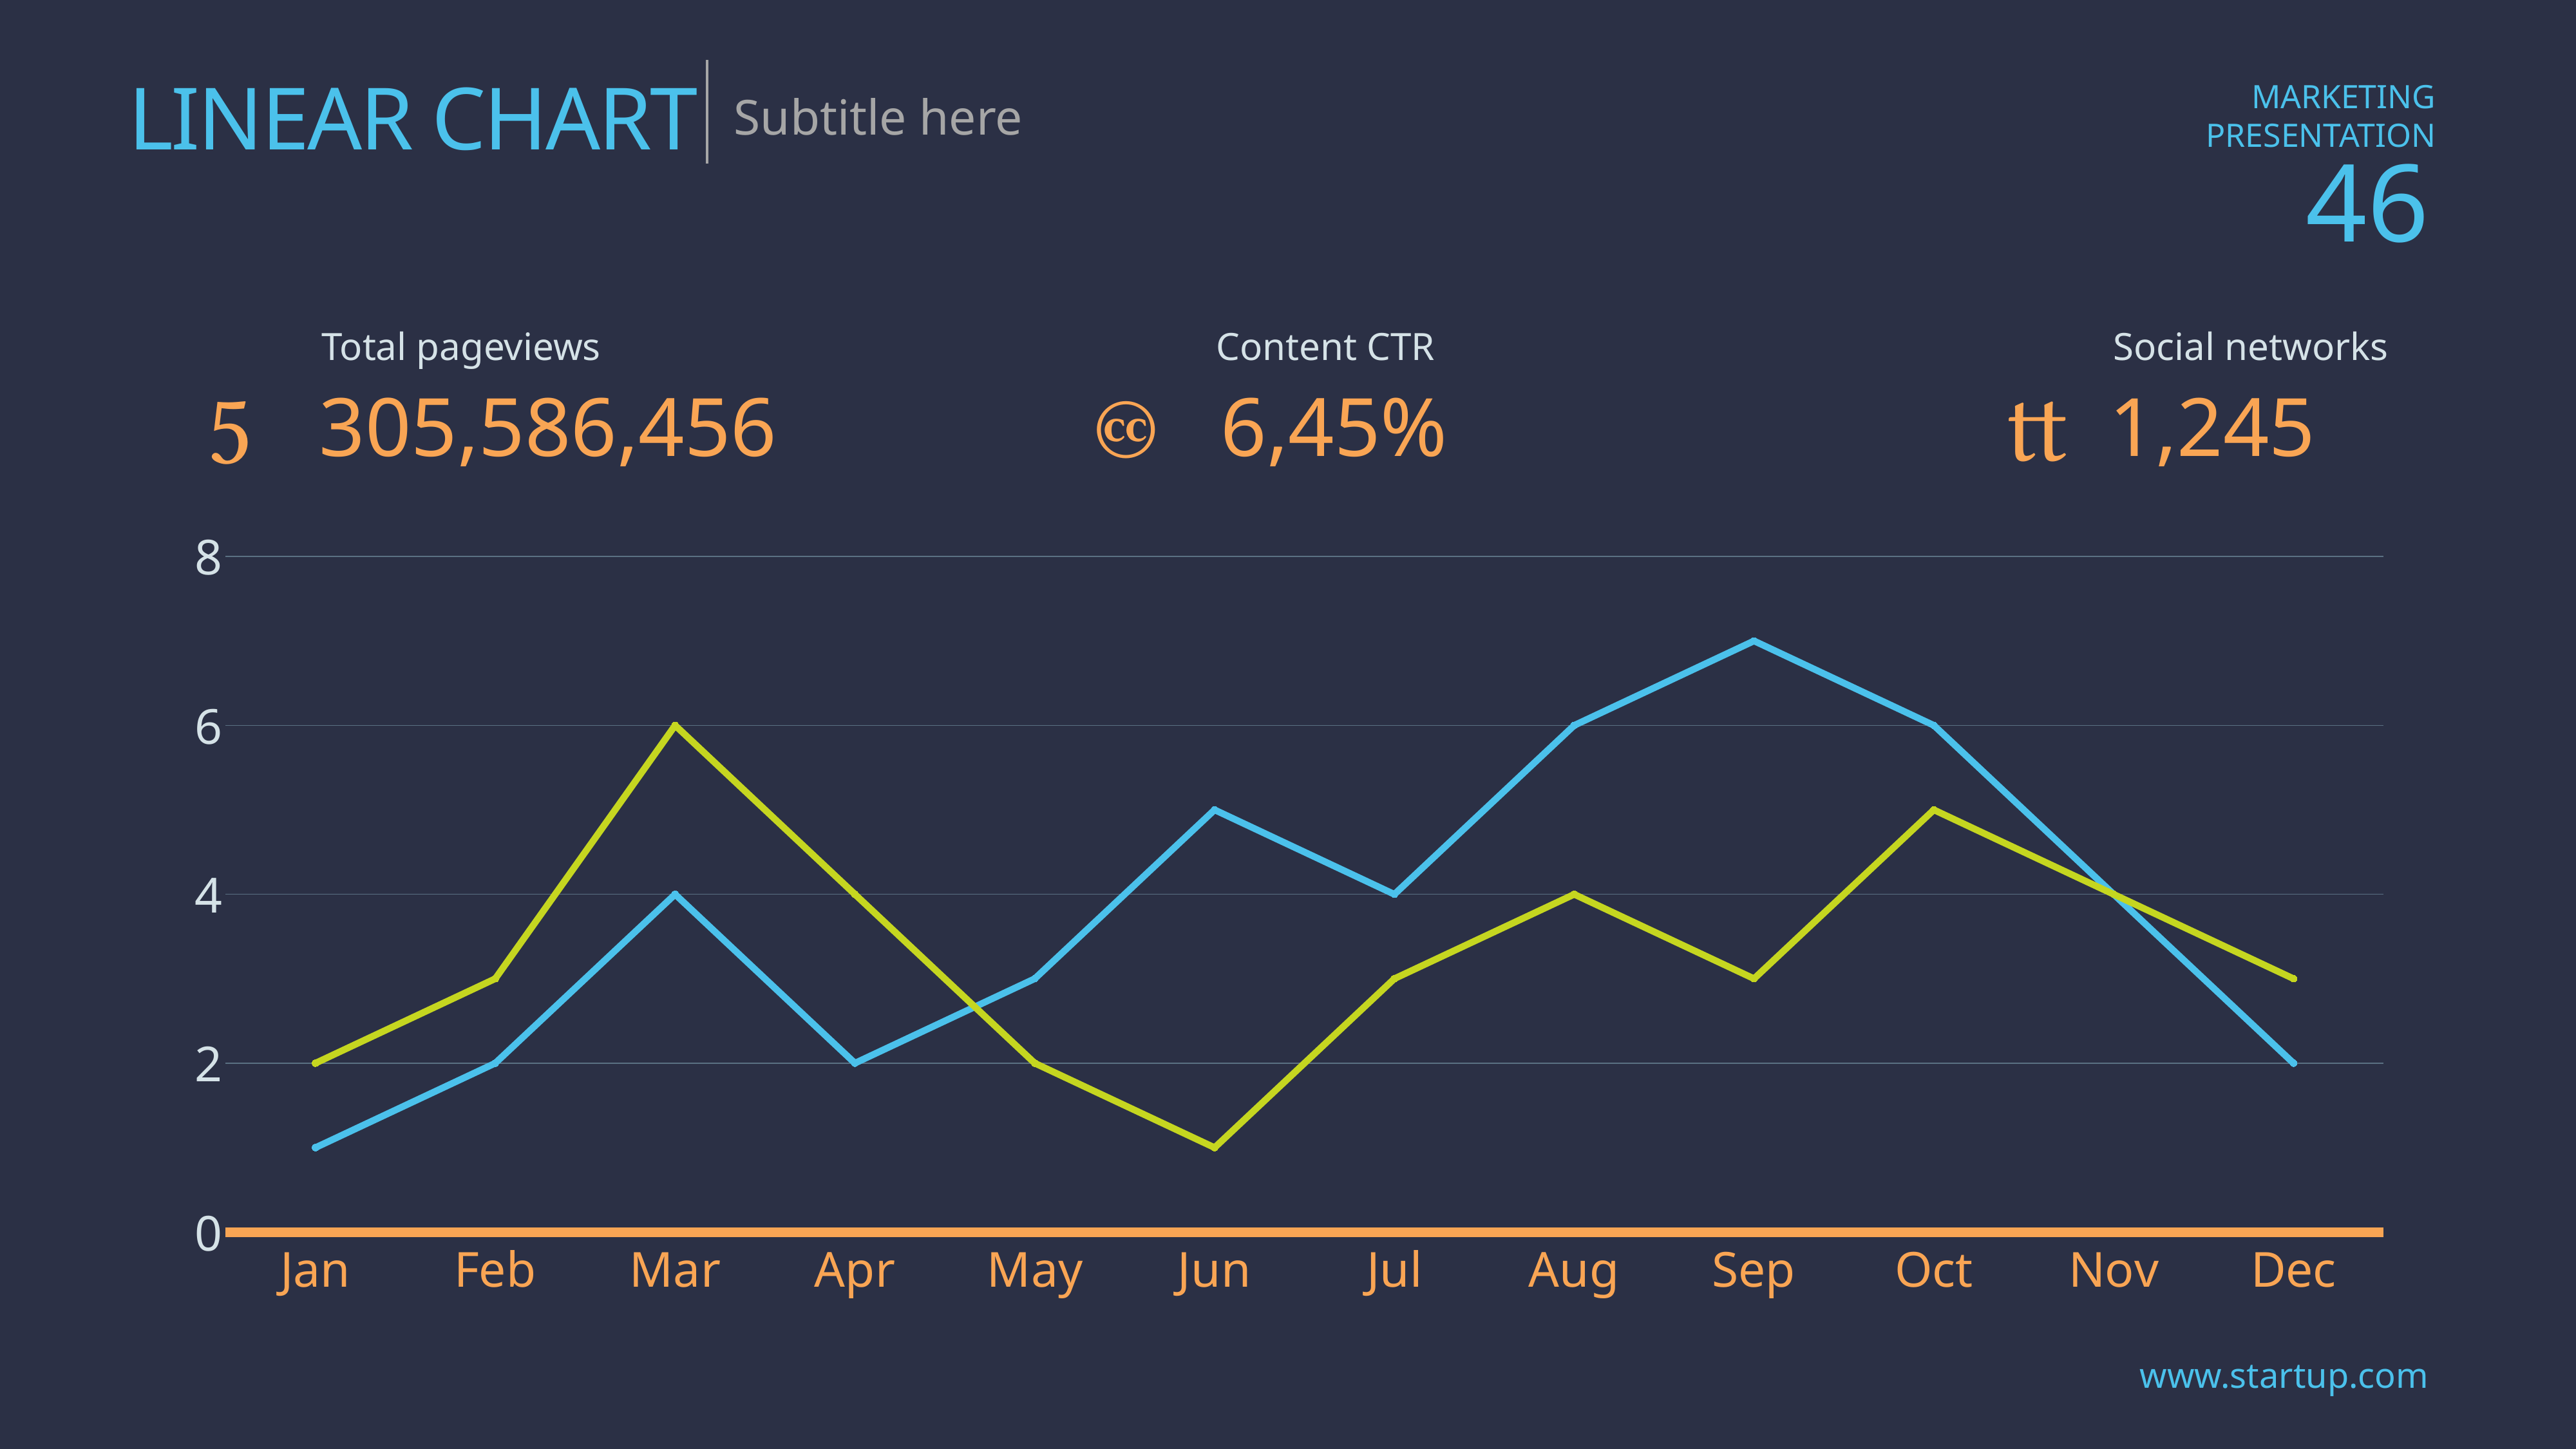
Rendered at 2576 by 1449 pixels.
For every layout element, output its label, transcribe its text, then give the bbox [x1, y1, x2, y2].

chart [149, 507, 2429, 1318]
text_box 6,45% [1220, 375, 1448, 473]
text_box 1,245 [2109, 375, 2316, 473]
text_box Content CTR [1216, 323, 1435, 368]
text_box Subtitle here [724, 81, 1032, 149]
text_box  [197, 277, 263, 496]
text_box Social networks [2113, 323, 2389, 368]
text_box  [1996, 274, 2078, 493]
text_box 305,586,456 [319, 375, 777, 473]
text_box LINEAR CHART [128, 63, 698, 167]
text_box Total pageviews [321, 323, 601, 368]
text_box  [1084, 274, 1174, 493]
